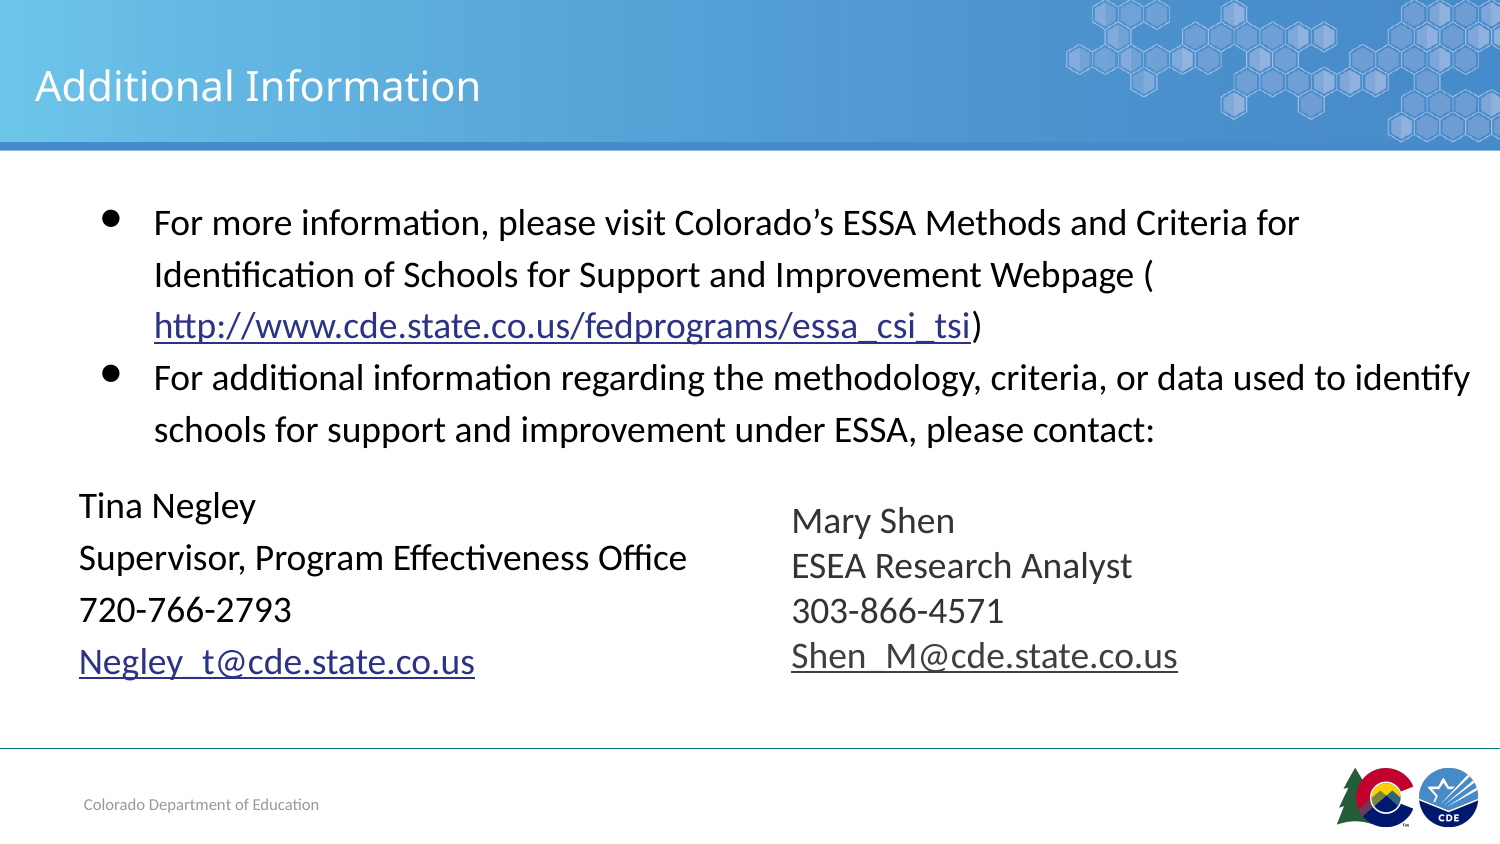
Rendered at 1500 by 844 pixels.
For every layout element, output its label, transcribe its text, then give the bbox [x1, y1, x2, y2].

text_box Mary Shen ESEA Research Analyst 303-866-4571 Shen_M@cde.state.co.us [776, 480, 1500, 691]
list For more information, please visit Colorado’s ESSA Methods and Criteria for Identification of Schools for Support and Improvement Webpage (http://www.cde.state.co.us/fedprograms/essa_csi_tsi) For additional information regarding the methodology, criteria, or data used to identify schools for support and improvement under ESSA, please contact: Tina Negley Supervisor, Program Effectiveness Office 720-766-2793 Negley_t@cde.state.co.us [78, 191, 1477, 715]
picture [0, 0, 1500, 151]
title Additional Information [34, 37, 1433, 132]
picture [1336, 767, 1479, 828]
